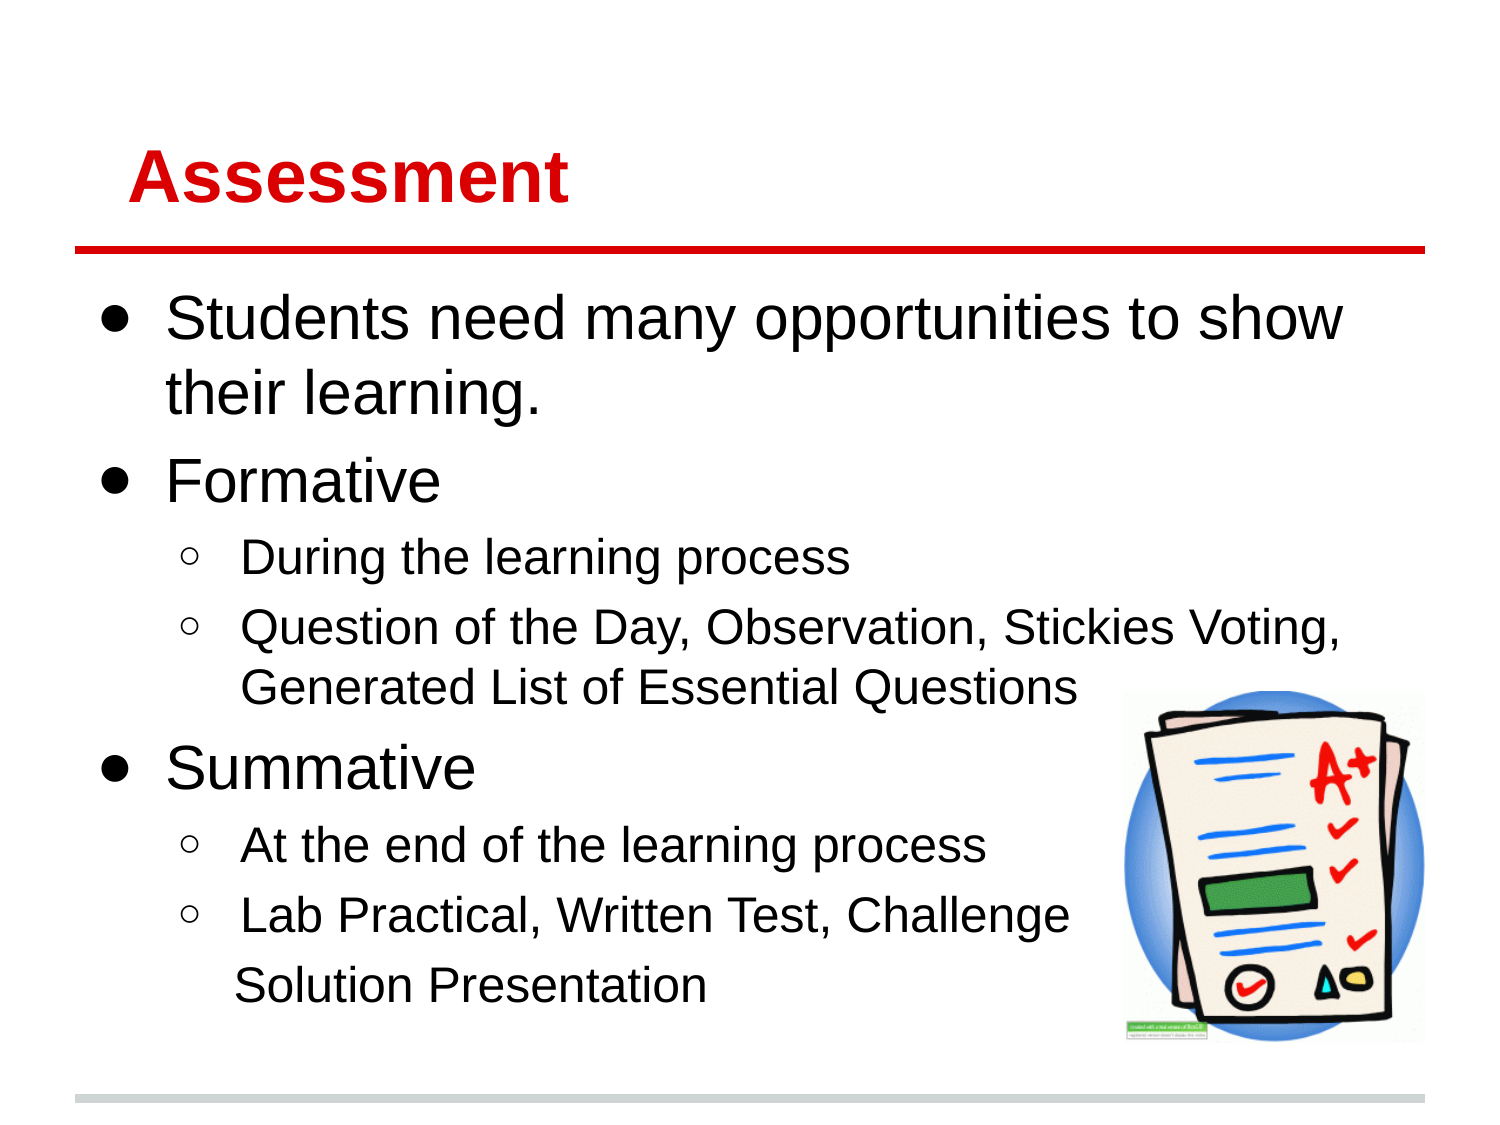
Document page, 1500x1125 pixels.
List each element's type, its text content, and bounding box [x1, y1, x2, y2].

list Students need many opportunities to show their learning. Formative During the learning process Question of the Day, Observation, Stickies Voting, Generated List of Essential Questions Summative At the end of the learning process Lab Practical, Written Test, Challenge Solution Presentation [75, 262, 1425, 1078]
picture [1123, 690, 1426, 1044]
title Assessment [75, 45, 1425, 233]
